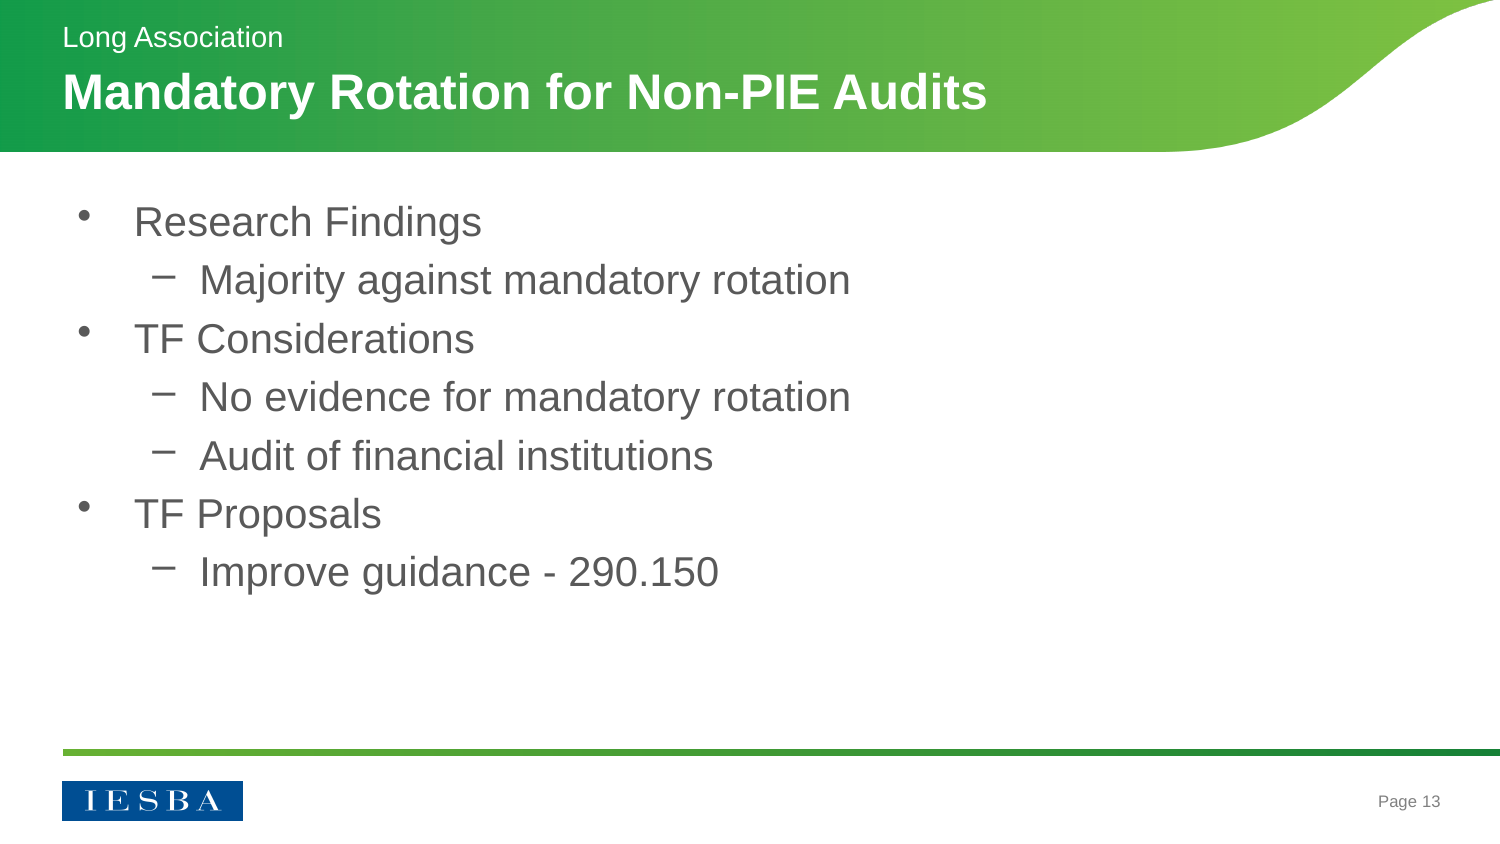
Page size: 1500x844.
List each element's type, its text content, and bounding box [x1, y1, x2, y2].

subtitle Long Association [62, 18, 500, 47]
list Research Findings Majority against mandatory rotation TF Considerations No evidence for mandatory rotation Audit of financial institutions TF Proposals Improve guidance - 290.150 [62, 187, 1450, 694]
picture [62, 781, 243, 821]
picture [0, 0, 1497, 152]
title Mandatory Rotation for Non-PIE Audits [62, 56, 1300, 122]
